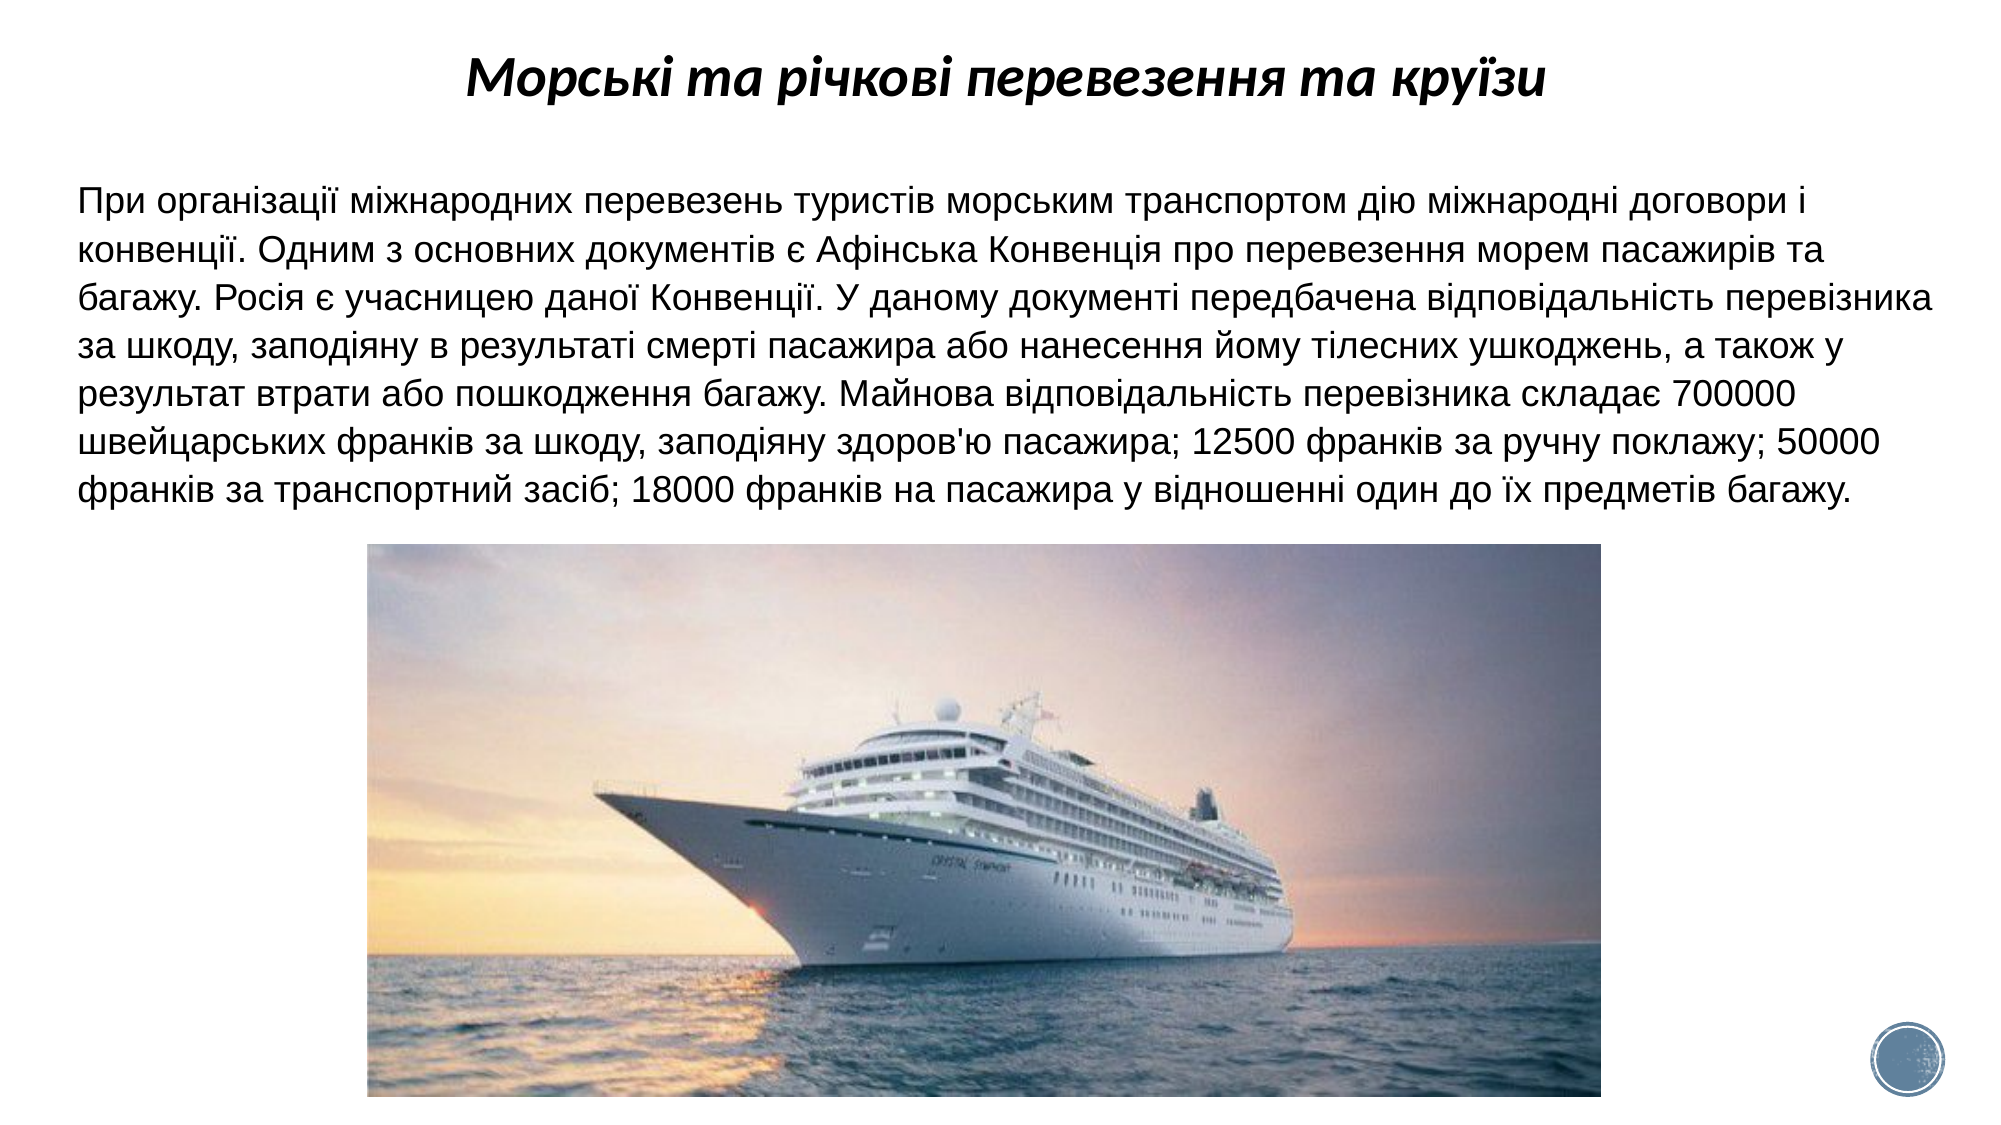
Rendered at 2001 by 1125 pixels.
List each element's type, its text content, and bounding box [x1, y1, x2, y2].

text_box Морські та річкові перевезення та круїзи [450, 25, 1563, 116]
picture [367, 544, 1601, 1097]
text_box При організації міжнародних перевезень туристів морським транспортом дію міжнародні договори і конвенції. Одним з основних документів є Афінська Конвенція про перевезення морем пасажирів та багажу. Росія є учасницею даної Конвенції. У даному документі передбачена відповідальність перевізника за шкоду, заподіяну в результаті смерті пасажира або нанесення йому тілесних ушкоджень, а також у результат втрати або пошкодження багажу. Майнова відповідальність перевізника складає 700000 швейцарських франків за шкоду, заподіяну здоров'ю пасажира; 12500 франків за ручну поклажу; 50000 франків за транспортний засіб; 18000 франків на пасажира у відношенні один до їх предметів багажу. [62, 166, 1967, 518]
